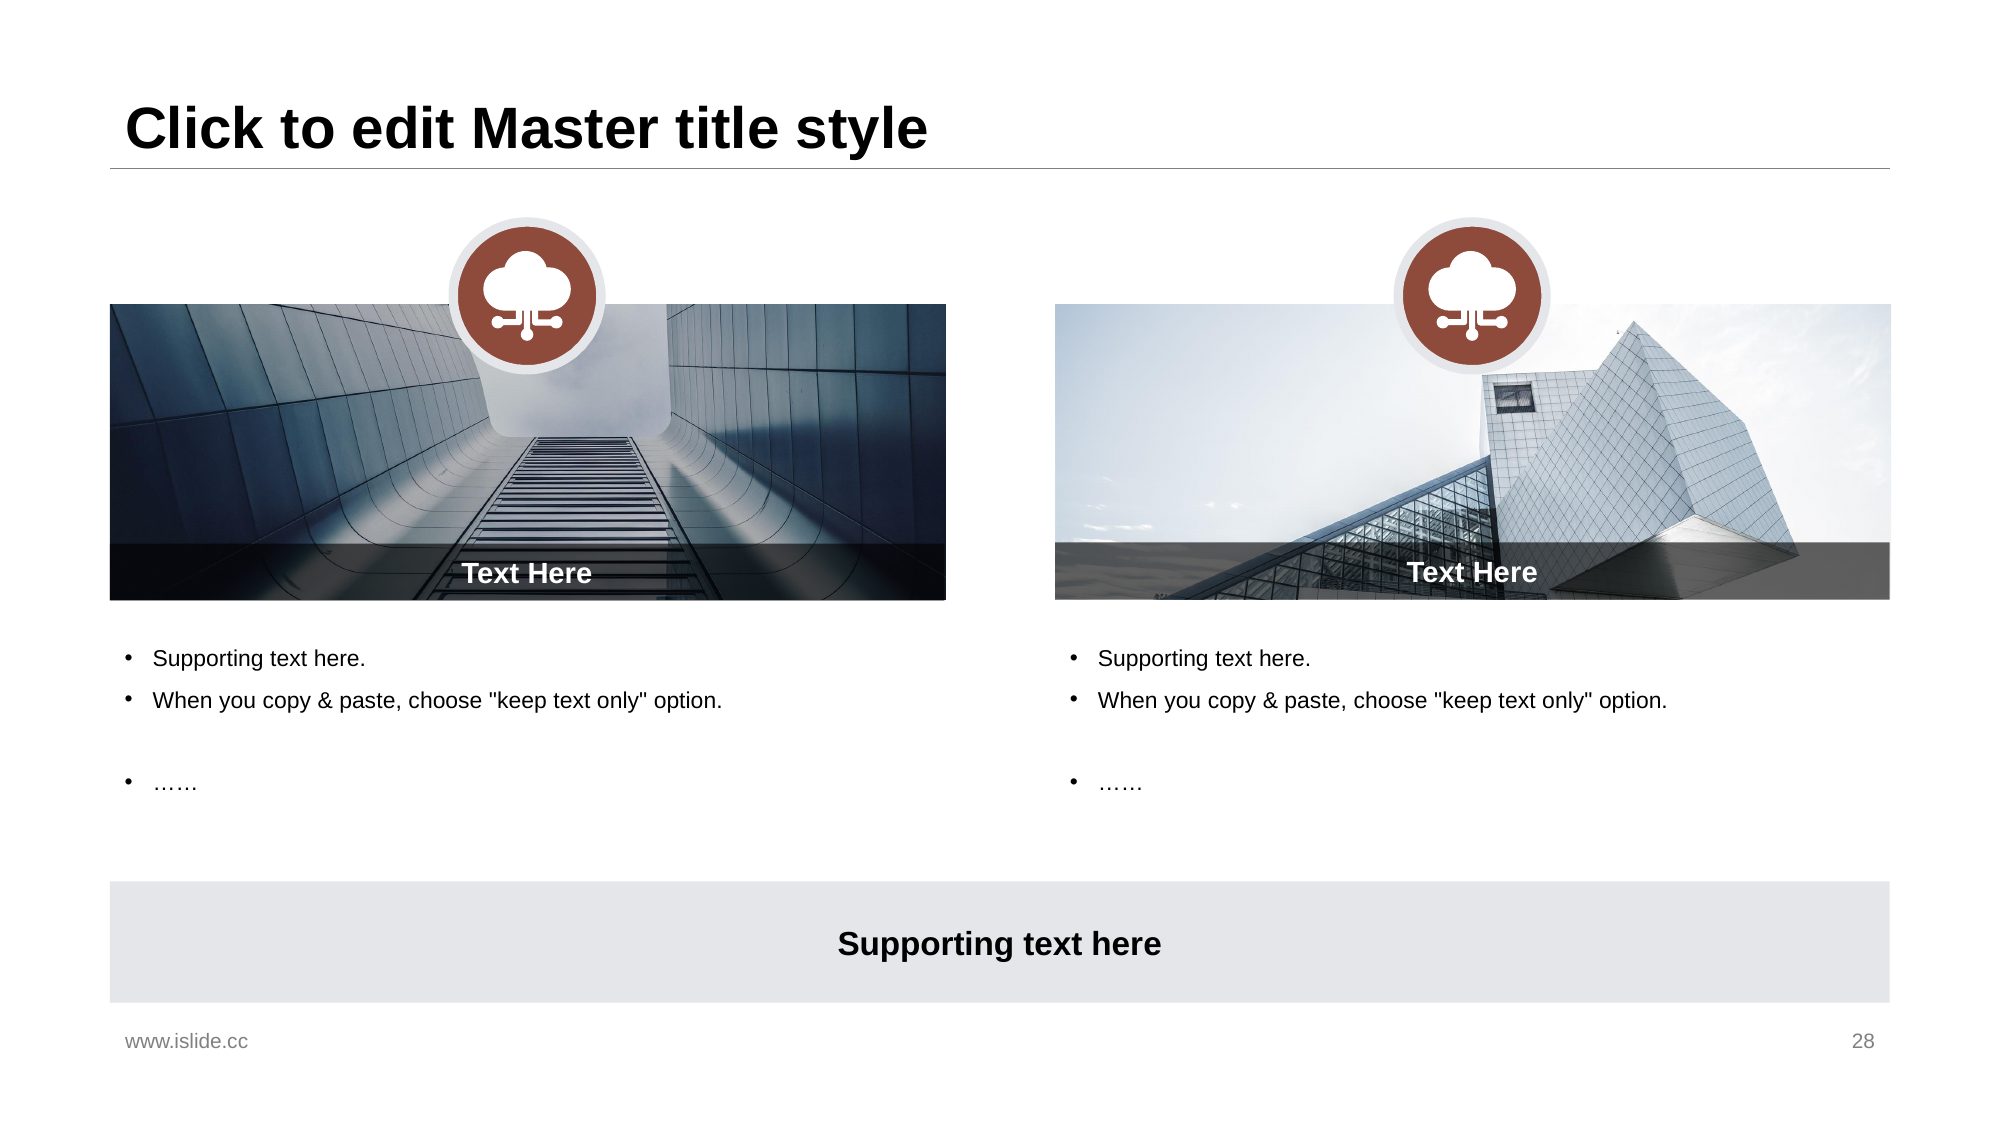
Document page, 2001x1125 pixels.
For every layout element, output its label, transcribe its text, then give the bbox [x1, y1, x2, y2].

slide_number 28 [1412, 1023, 1890, 1058]
footer www.islide.cc [109, 1023, 790, 1058]
title Click to edit Master title style [109, 0, 1890, 169]
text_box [109, 221, 1892, 1003]
